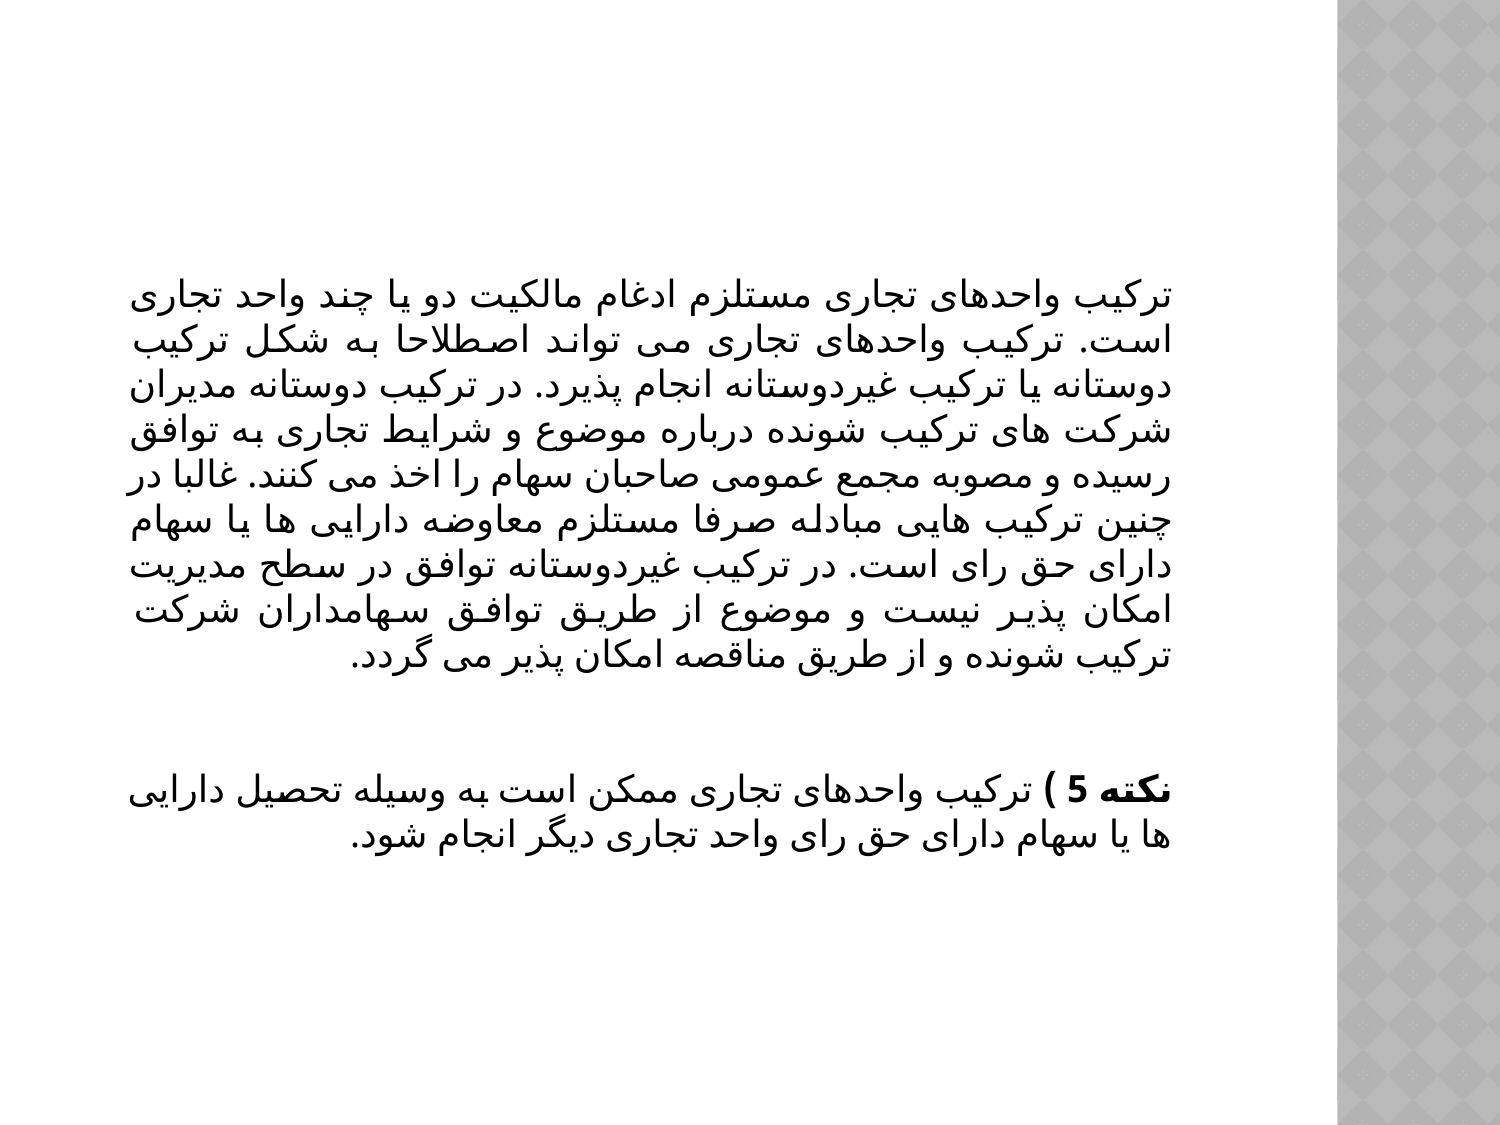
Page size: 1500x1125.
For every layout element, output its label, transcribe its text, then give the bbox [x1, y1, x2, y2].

text_box ترکیب واحدهای تجاری مستلزم ادغام مالکیت دو یا چند واحد تجاری است. ترکیب واحدهای تجاری می تواند اصطلاحا به شکل ترکیب دوستانه یا ترکیب غیردوستانه انجام پذیرد. در ترکیب دوستانه مدیران شرکت های ترکیب شونده درباره موضوع و شرایط تجاری به توافق رسیده و مصوبه مجمع عمومی صاحبان سهام را اخذ می کنند. غالبا در چنین ترکیب هایی مبادله صرفا مستلزم معاوضه دارایی ها یا سهام دارای حق رای است. در ترکیب غیردوستانه توافق در سطح مدیریت امکان پذیر نیست و موضوع از طریق توافق سهامداران شرکت ترکیب شونده و از طریق مناقصه امکان پذیر می گردد. نکته 5 ) ترکیب واحدهای تجاری ممکن است به وسیله تحصیل دارایی ها یا سهام دارای حق رای واحد تجاری دیگر انجام شود. [112, 262, 1188, 863]
